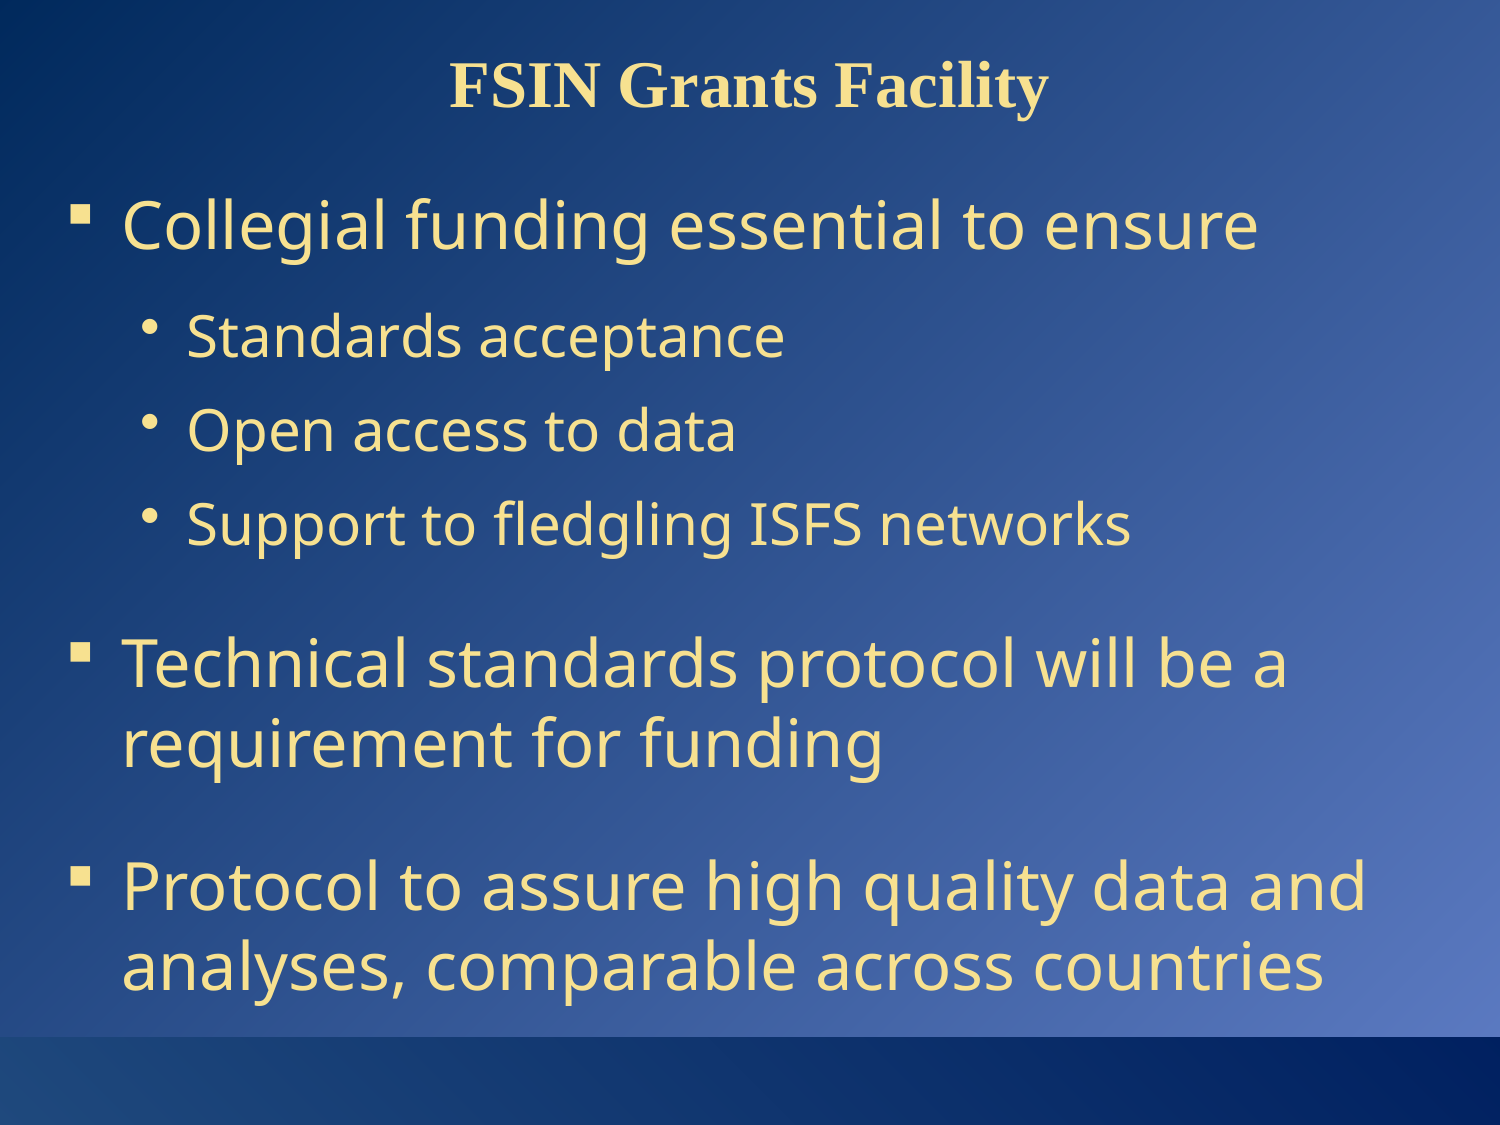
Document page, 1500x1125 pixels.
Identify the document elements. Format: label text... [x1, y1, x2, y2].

list Collegial funding essential to ensure Standards acceptance Open access to data Support to fledgling ISFS networks Technical standards protocol will be a requirement for funding Protocol to assure high quality data and analyses, comparable across countries [49, 174, 1451, 1013]
title FSIN Grants Facility [49, 24, 1451, 138]
